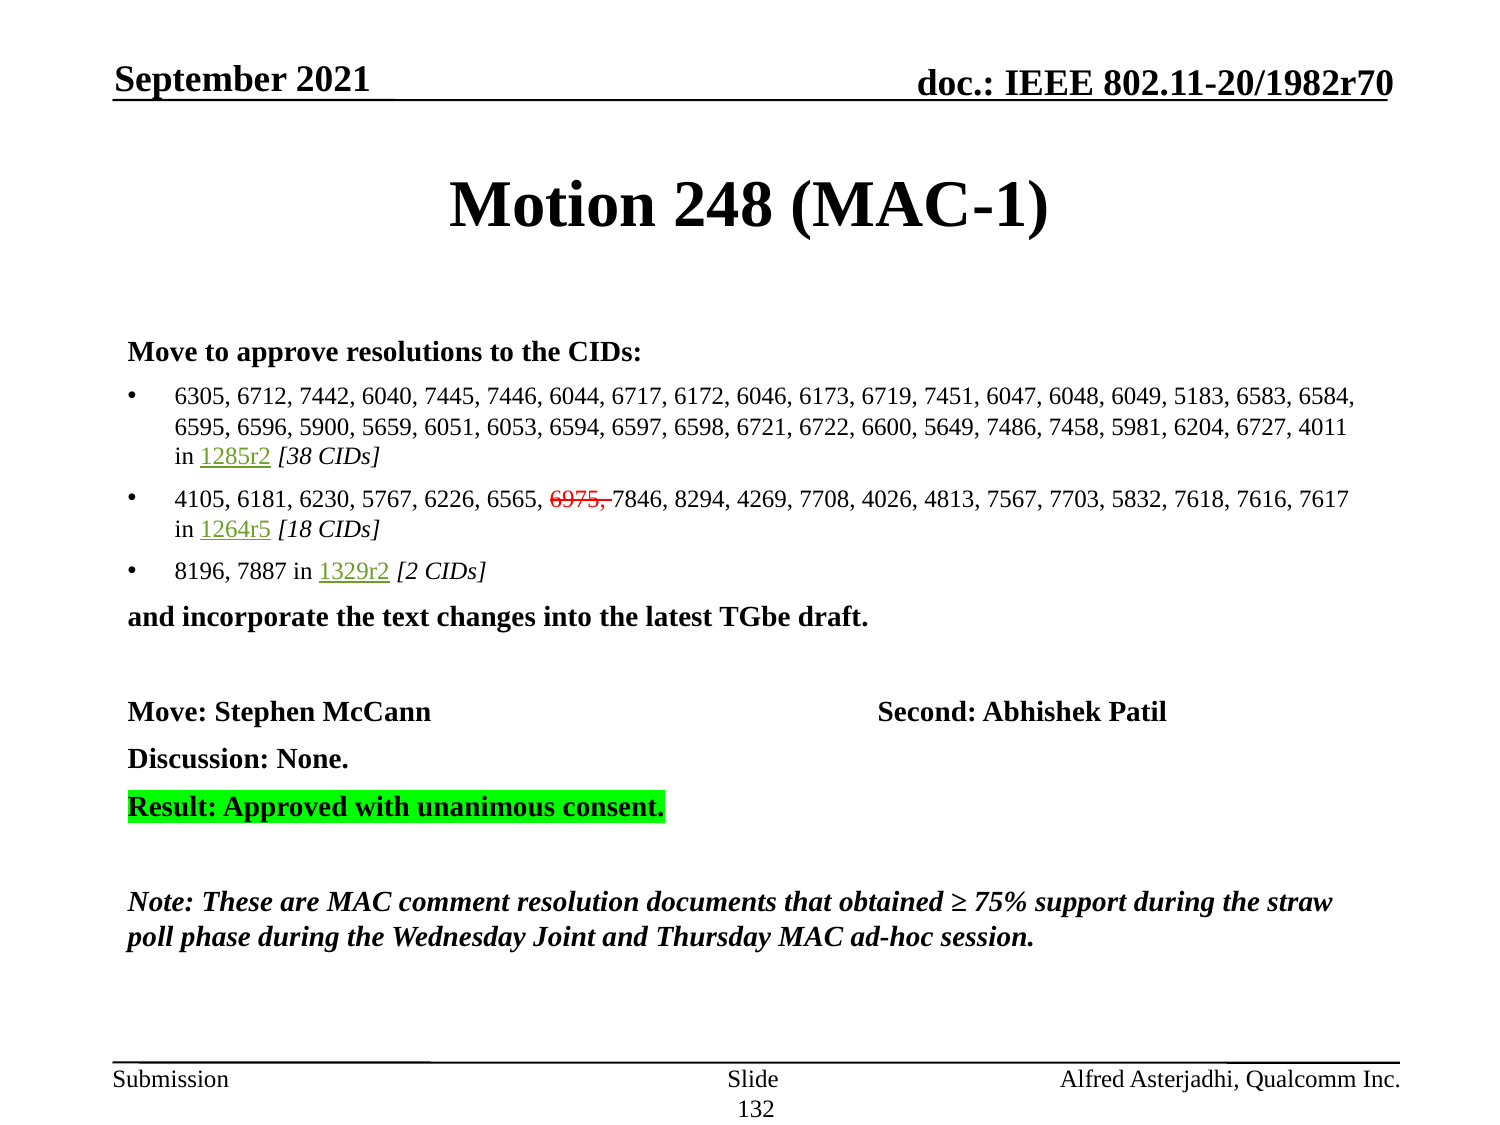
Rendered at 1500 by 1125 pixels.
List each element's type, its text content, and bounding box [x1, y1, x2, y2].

list Move to approve resolutions to the CIDs: 6305, 6712, 7442, 6040, 7445, 7446, 6044, 6717, 6172, 6046, 6173, 6719, 7451, 6047, 6048, 6049, 5183, 6583, 6584, 6595, 6596, 5900, 5659, 6051, 6053, 6594, 6597, 6598, 6721, 6722, 6600, 5649, 7486, 7458, 5981, 6204, 6727, 4011 in 1285r2 [38 CIDs] 4105, 6181, 6230, 5767, 6226, 6565, 6975, 7846, 8294, 4269, 7708, 4026, 4813, 7567, 7703, 5832, 7618, 7616, 7617 in 1264r5 [18 CIDs] 8196, 7887 in 1329r2 [2 CIDs] and incorporate the text changes into the latest TGbe draft. Move: Stephen McCann Second: Abhishek Patil Discussion: None. Result: Approved with unanimous consent. Note: These are MAC comment resolution documents that obtained ≥ 75% support during the straw poll phase during the Wednesday Joint and Thursday MAC ad-hoc session. [112, 324, 1388, 1063]
footer Alfred Asterjadhi, Qualcomm Inc. [878, 1061, 1402, 1093]
slide_number Slide 132 [712, 1061, 800, 1123]
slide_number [114, 54, 423, 100]
title Motion 248 (MAC-1) [112, 112, 1388, 288]
